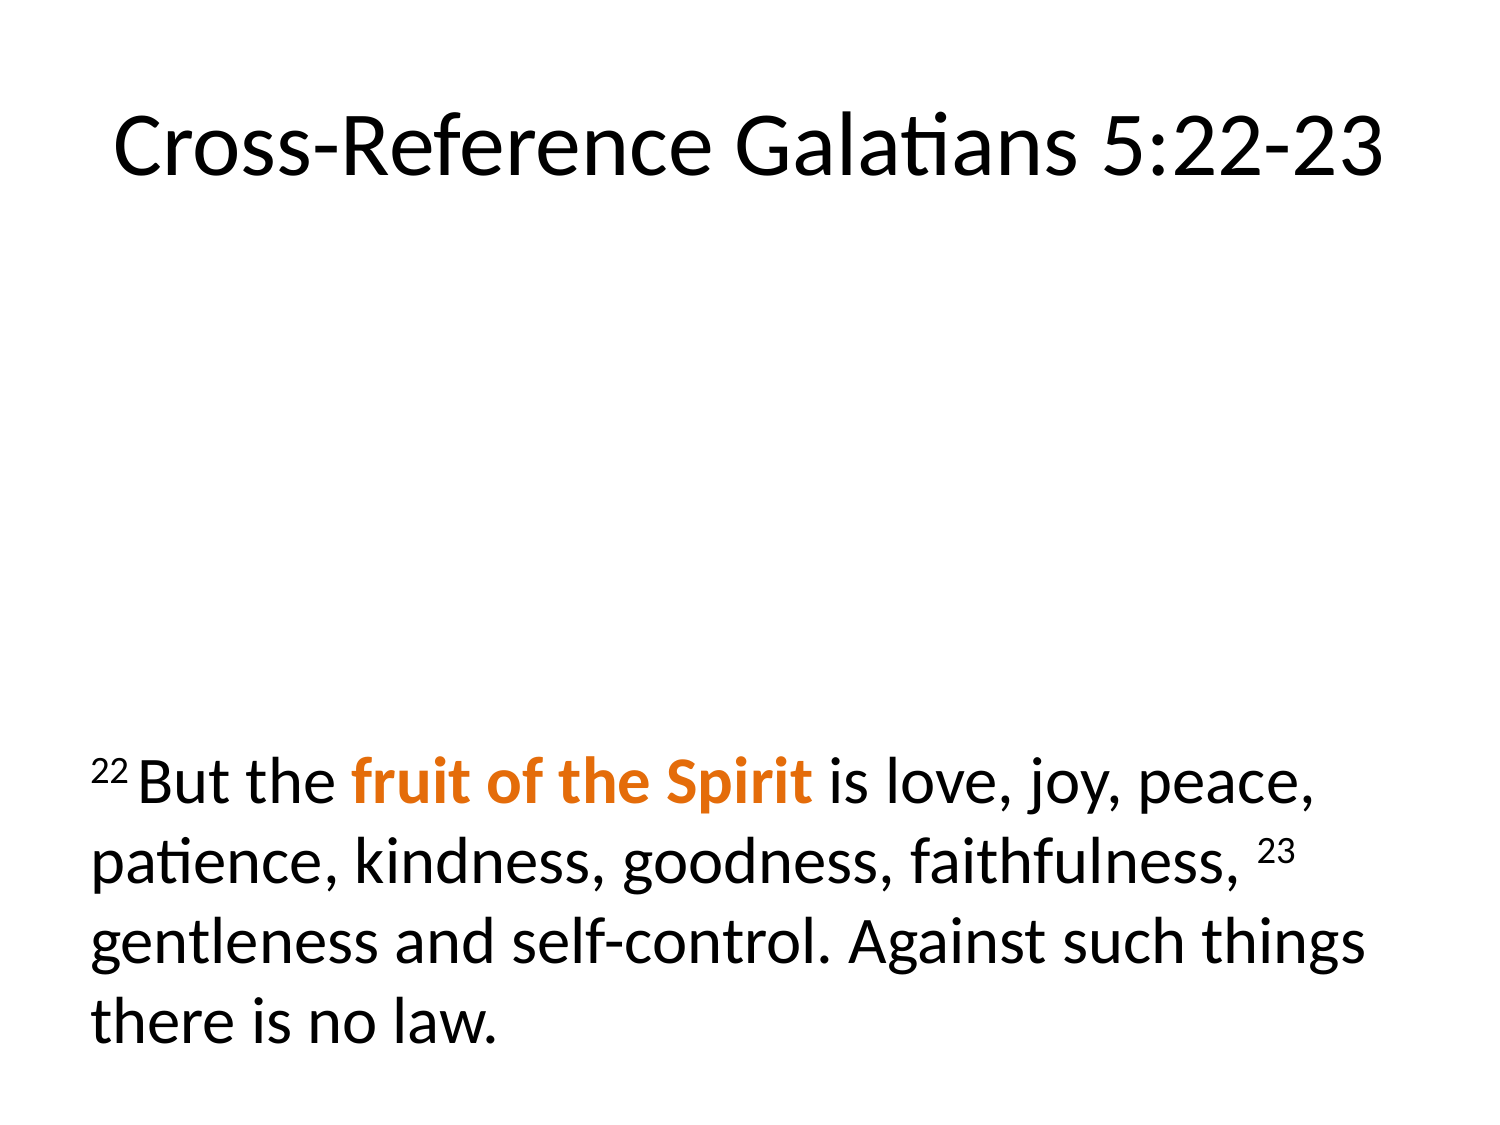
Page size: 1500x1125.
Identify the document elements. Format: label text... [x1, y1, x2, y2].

list 22 But the fruit of the Spirit is love, joy, peace, patience, kindness, goodness, faithfulness, 23 gentleness and self-control. Against such things there is no law. [75, 262, 1425, 1005]
title Cross-Reference Galatians 5:22-23 [75, 45, 1425, 233]
